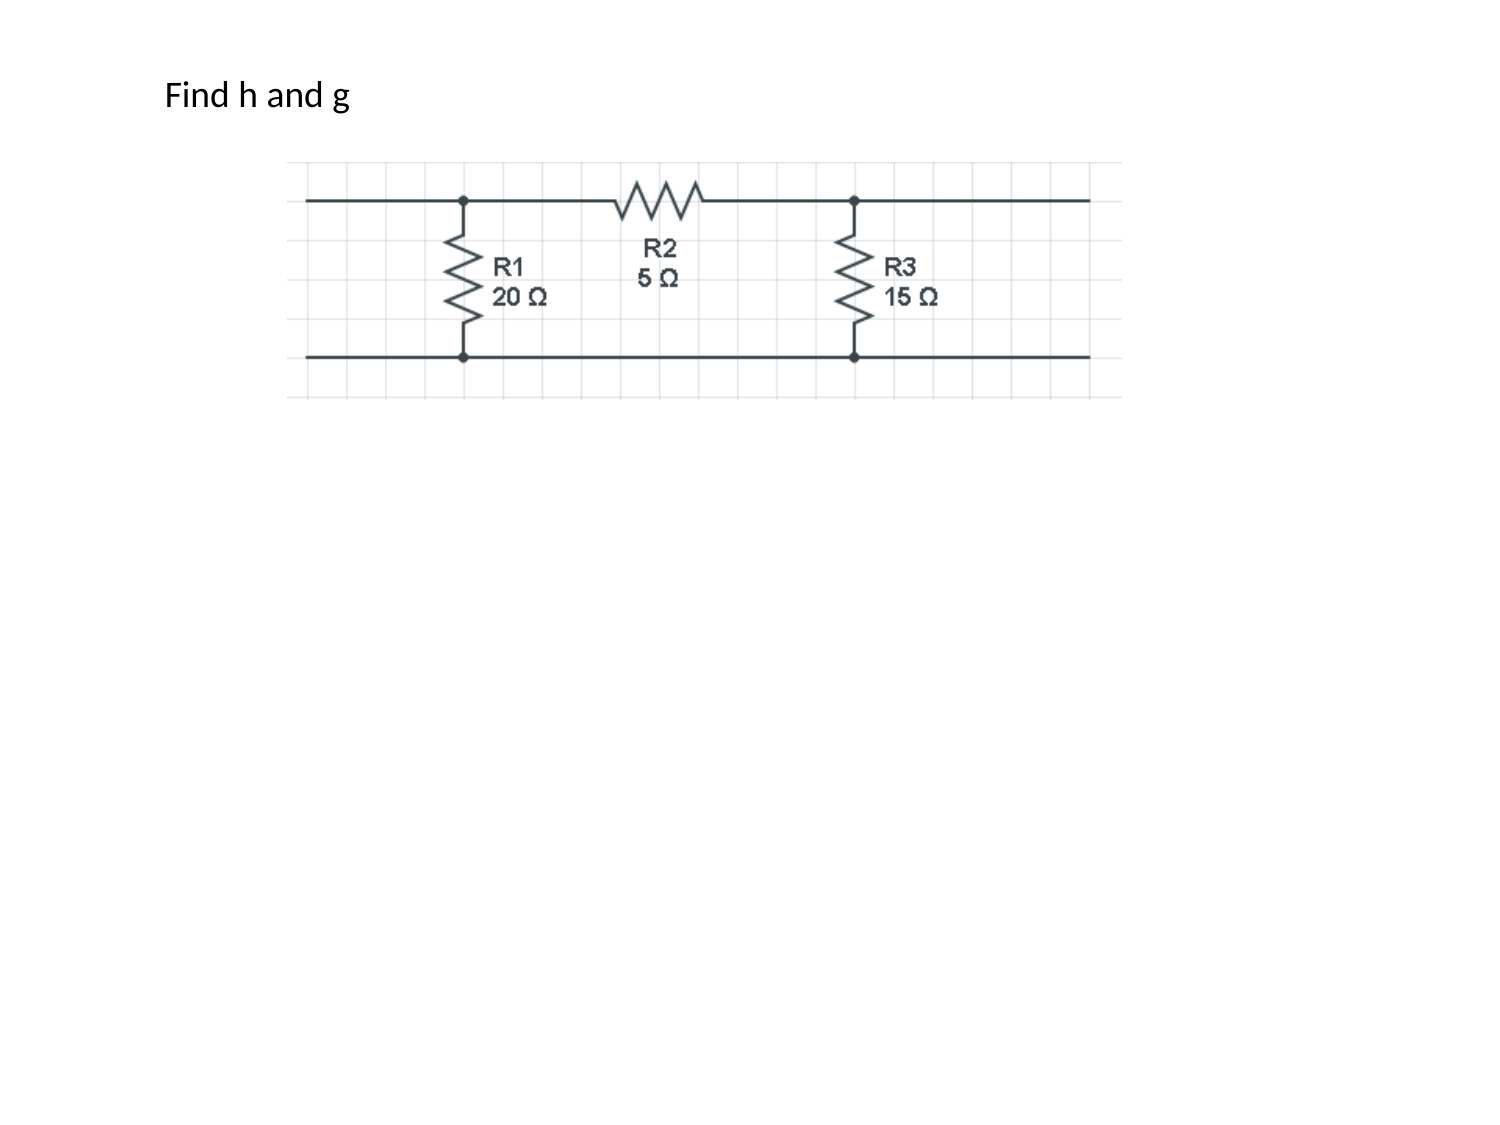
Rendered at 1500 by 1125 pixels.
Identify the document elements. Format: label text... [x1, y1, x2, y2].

text_box Find h and g [150, 62, 563, 123]
picture [287, 162, 1123, 401]
